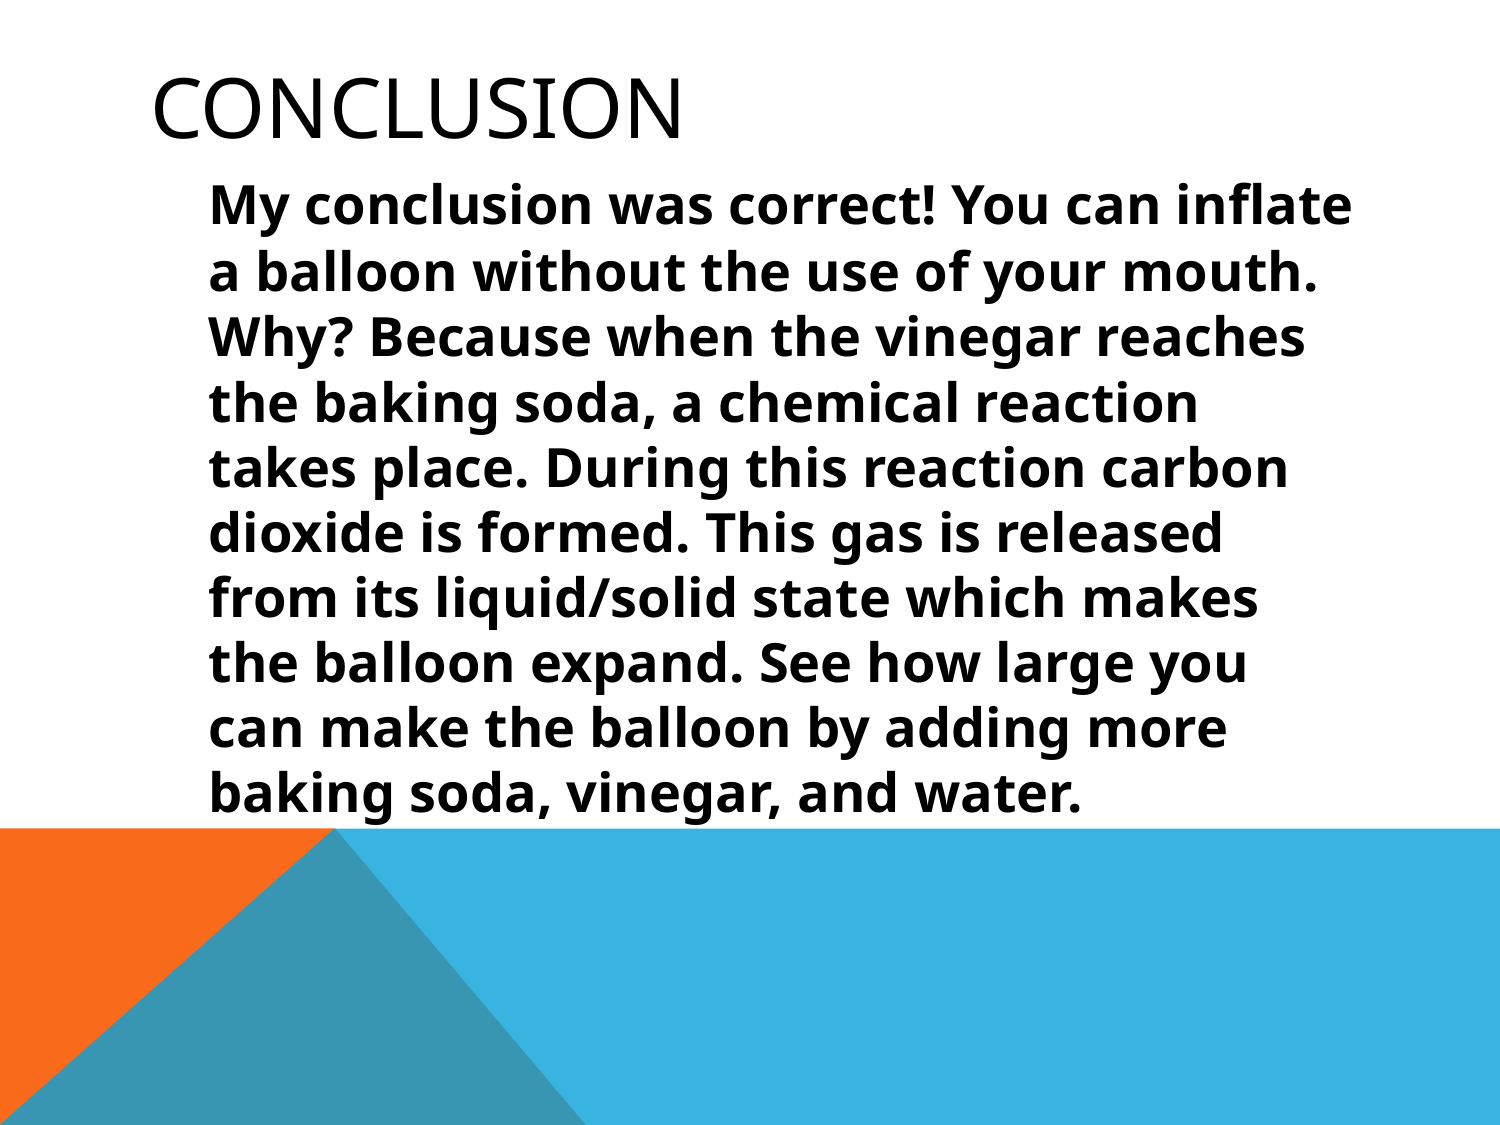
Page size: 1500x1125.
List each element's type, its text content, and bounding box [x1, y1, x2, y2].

list My conclusion was correct! You can inflate a balloon without the use of your mouth. Why? Because when the vinegar reaches the baking soda, a chemical reaction takes place. During this reaction carbon dioxide is formed. This gas is released from its liquid/solid state which makes the balloon expand. See how large you can make the balloon by adding more baking soda, vinegar, and water. [137, 149, 1372, 945]
title Conclusion [135, 60, 1369, 150]
